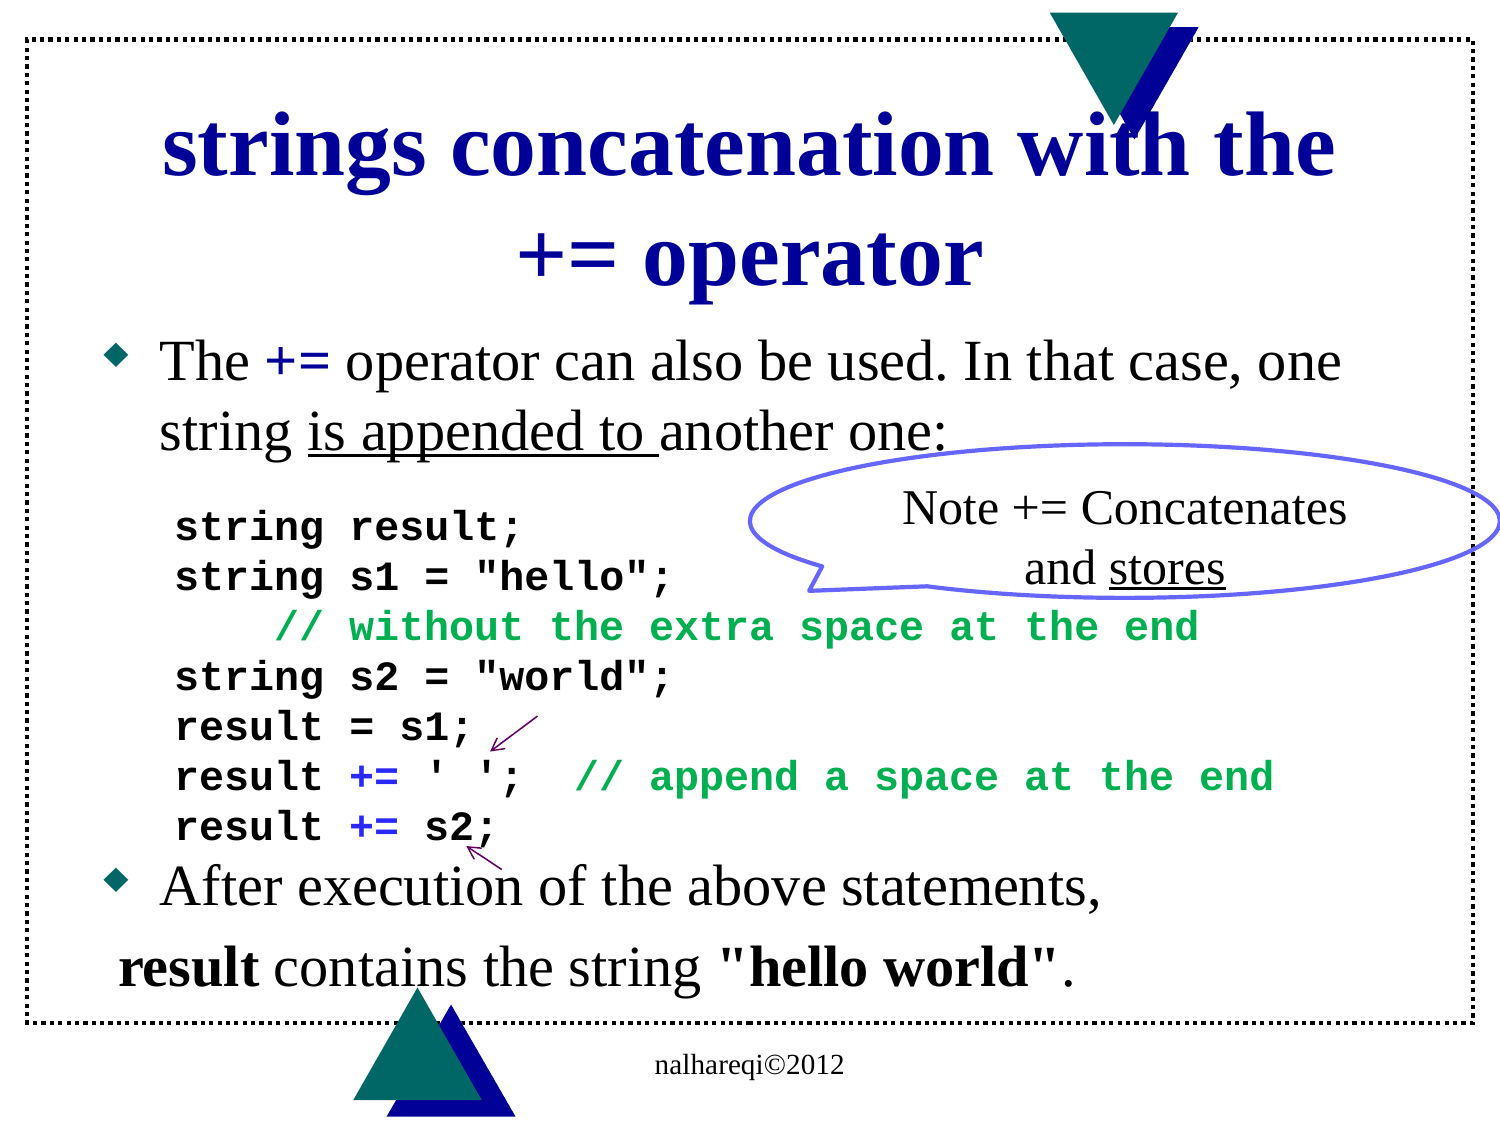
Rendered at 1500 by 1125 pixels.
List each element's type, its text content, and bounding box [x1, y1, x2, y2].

list The += operator can also be used. In that case, one string is appended to another one: After execution of the above statements, result contains the string "hello world". [88, 314, 1424, 990]
text_box Note += Concatenates and stores [747, 442, 1500, 600]
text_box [466, 845, 502, 870]
footer nalhareqi©2012 [512, 1024, 988, 1101]
title strings concatenation with the += operator [112, 99, 1388, 288]
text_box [489, 715, 538, 752]
text_box string result; string s1 = "hello"; // without the extra space at the end string s2 = "world"; result = s1; result += ' '; // append a space at the end result += s2; [159, 491, 1388, 857]
